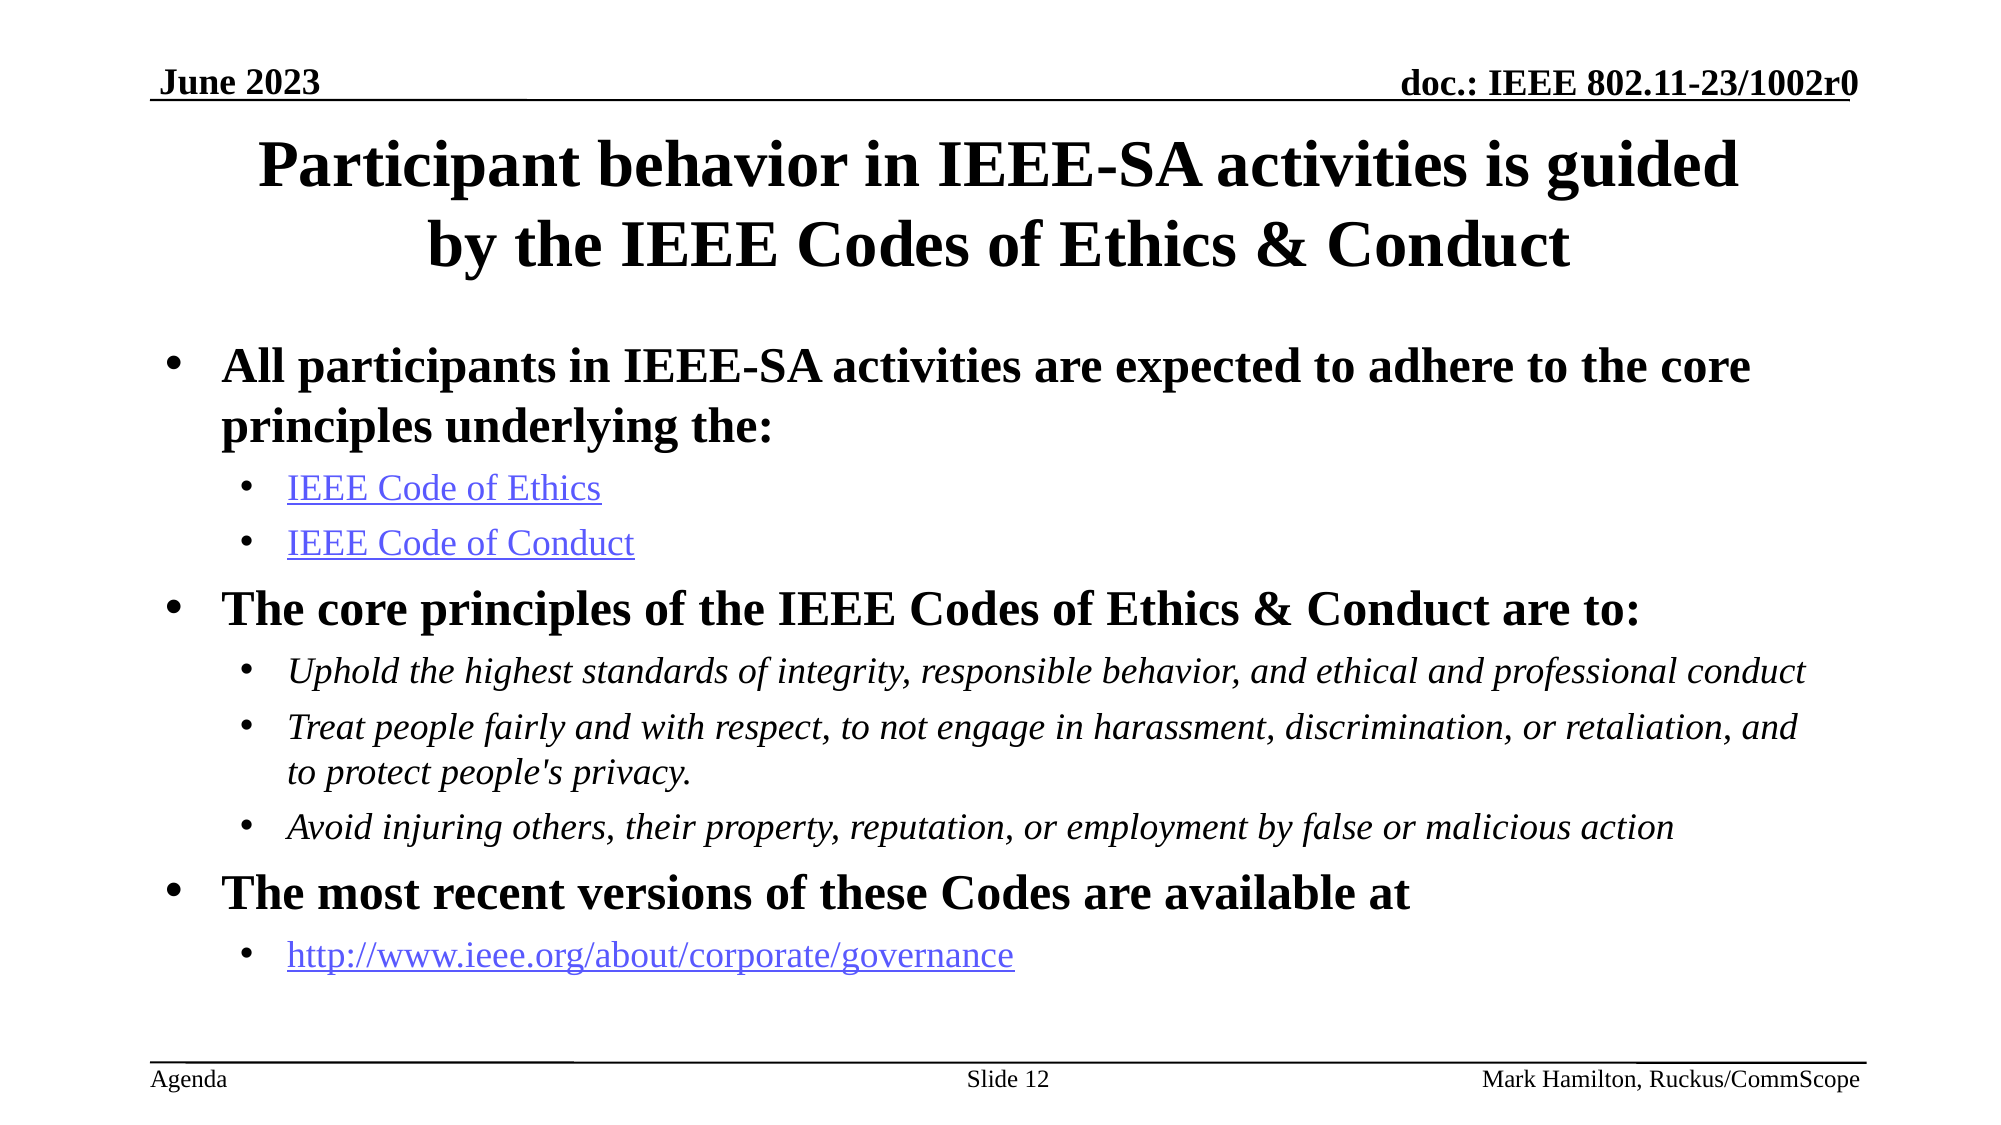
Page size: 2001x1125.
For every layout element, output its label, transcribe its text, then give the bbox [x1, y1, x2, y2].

title Participant behavior in IEEE-SA activities is guided by the IEEE Codes of Ethics & Conduct [149, 112, 1850, 288]
slide_number Slide 12 [950, 1061, 1067, 1123]
list All participants in IEEE-SA activities are expected to adhere to the core principles underlying the: IEEE Code of Ethics IEEE Code of Conduct The core principles of the IEEE Codes of Ethics & Conduct are to: Uphold the highest standards of integrity, responsible behavior, and ethical and professional conduct Treat people fairly and with respect, to not engage in harassment, discrimination, or retaliation, and to protect people's privacy. Avoid injuring others, their property, reputation, or employment by false or malicious action The most recent versions of these Codes are available at http://www.ieee.org/about/corporate/governance [149, 324, 1850, 1000]
